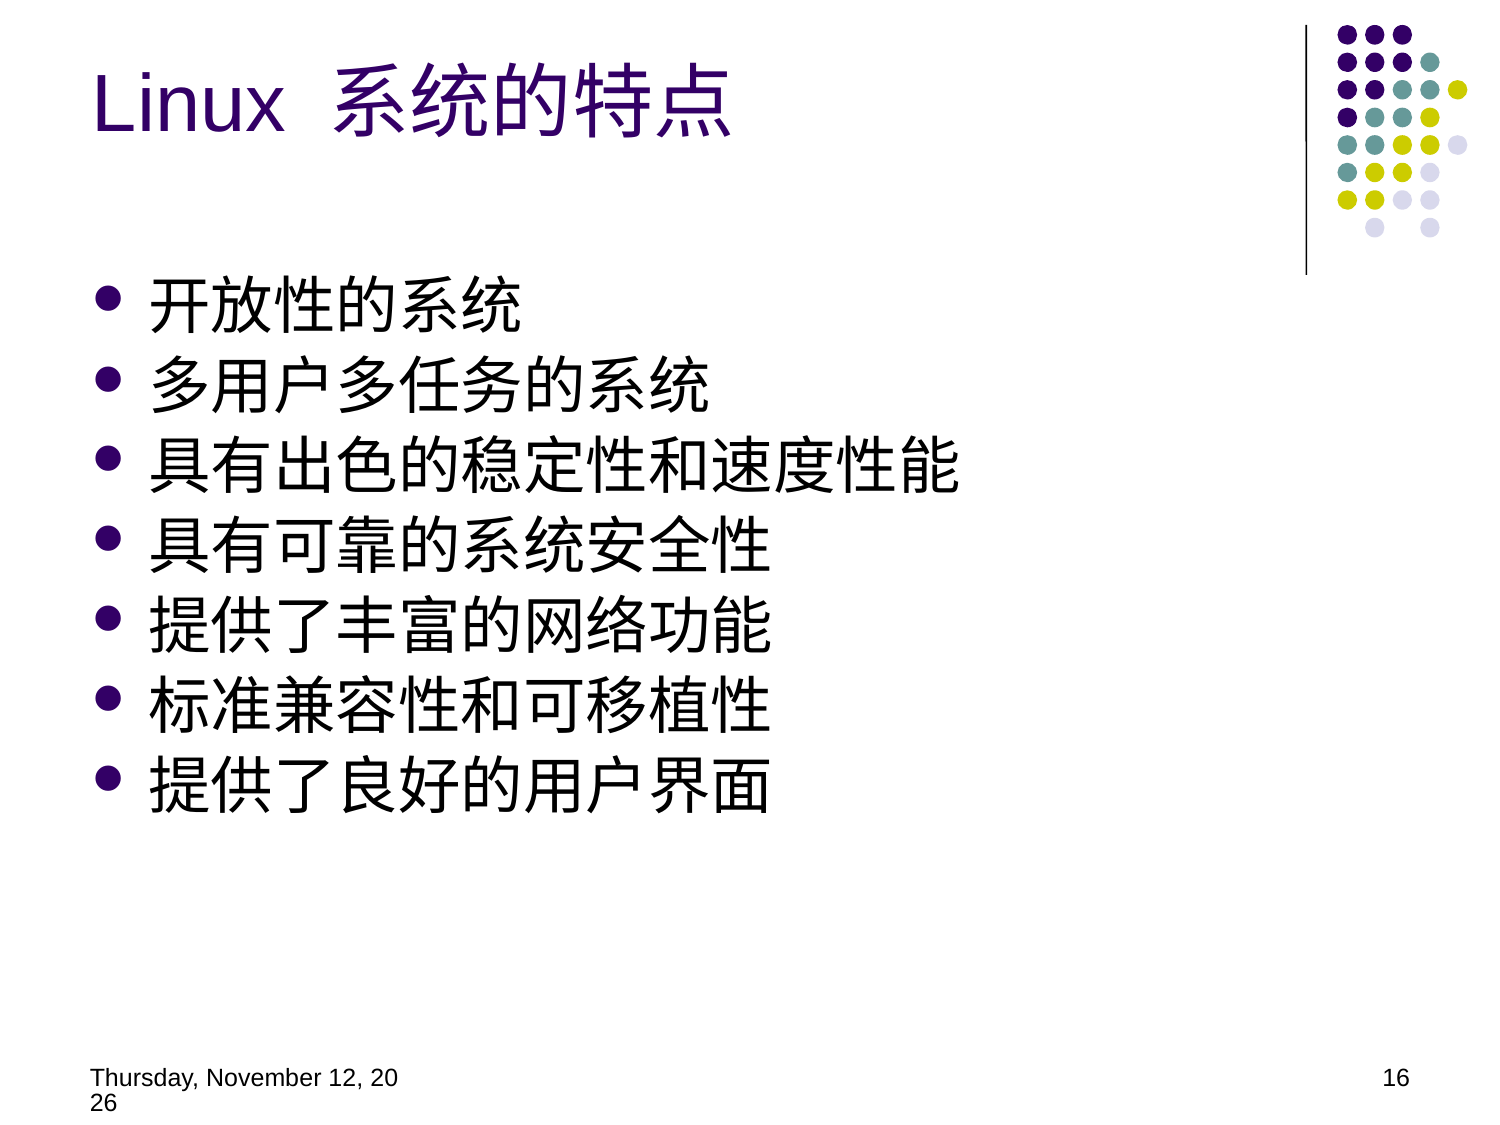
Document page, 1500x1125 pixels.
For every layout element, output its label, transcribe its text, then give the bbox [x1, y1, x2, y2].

slide_number 16 [1074, 1024, 1425, 1100]
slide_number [75, 1024, 425, 1100]
title Linux 系统的特点 [76, 42, 1428, 230]
list 开放性的系统 多用户多任务的系统 具有出色的稳定性和速度性能 具有可靠的系统安全性 提供了丰富的网络功能 标准兼容性和可移植性 提供了良好的用户界面 [76, 266, 1428, 1011]
